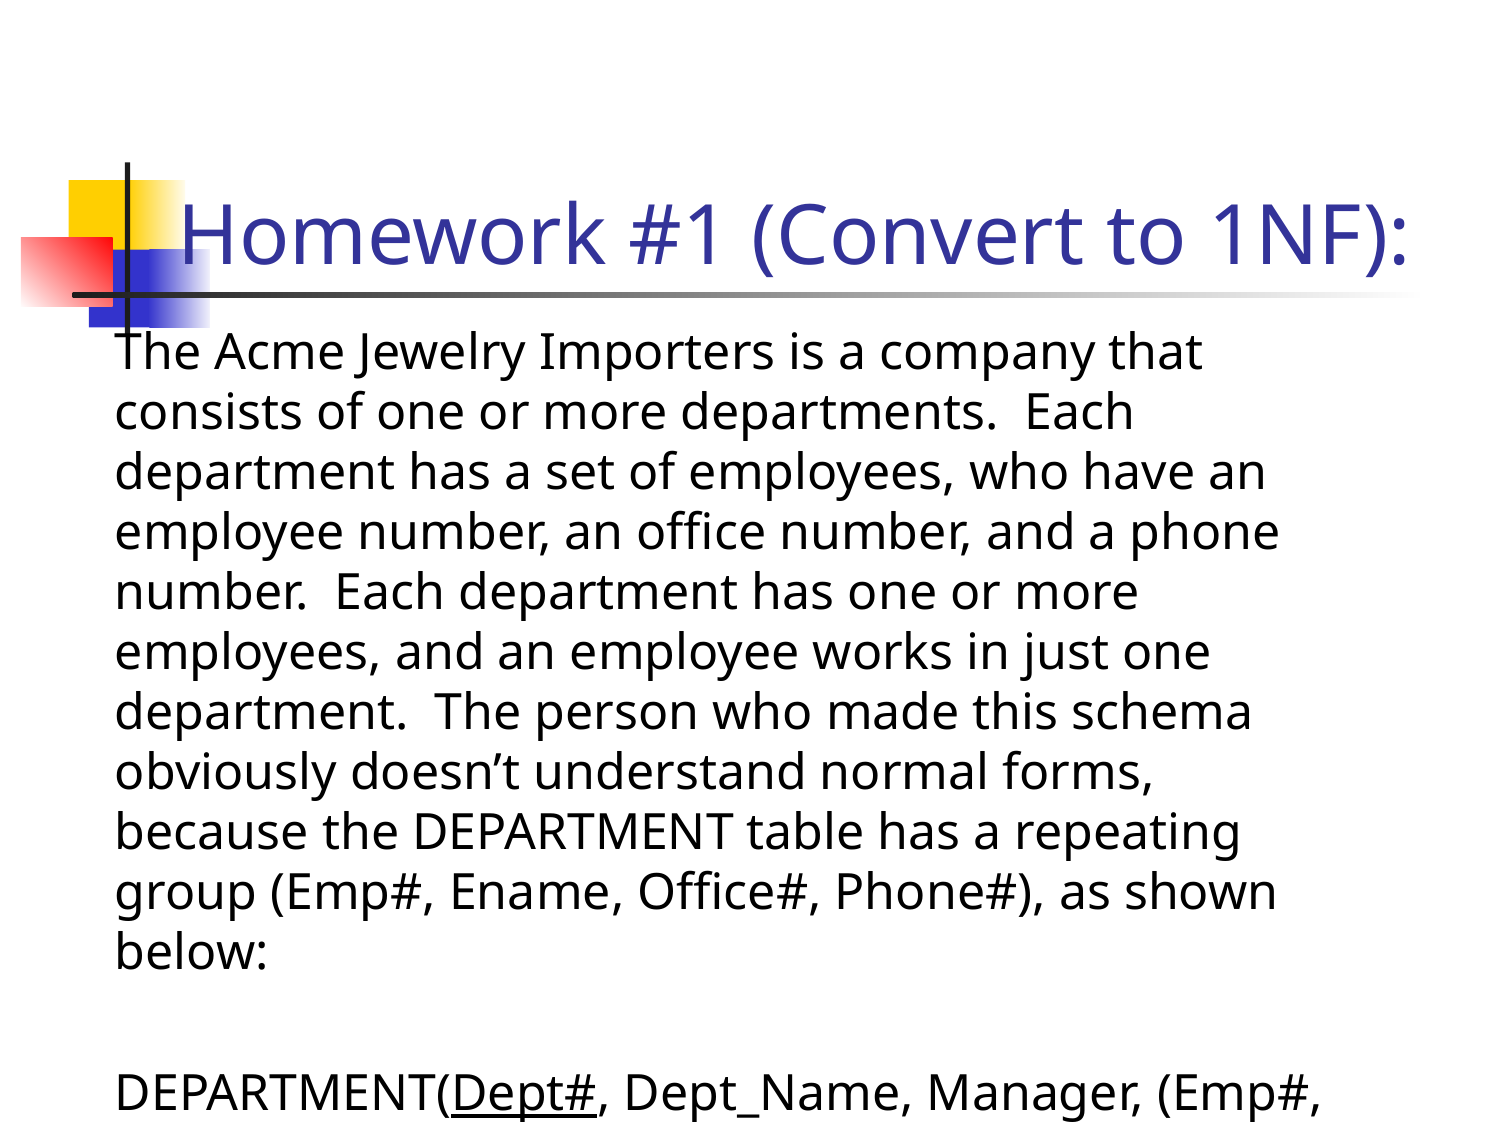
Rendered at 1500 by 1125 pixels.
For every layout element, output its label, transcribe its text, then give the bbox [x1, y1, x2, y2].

list The Acme Jewelry Importers is a company that consists of one or more departments. Each department has a set of employees, who have an employee number, an office number, and a phone number. Each department has one or more employees, and an employee works in just one department. The person who made this schema obviously doesn’t understand normal forms, because the DEPARTMENT table has a repeating group (Emp#, Ename, Office#, Phone#), as shown below: DEPARTMENT(Dept#, Dept_Name, Manager, (Emp#, Ename, Office#, Phone#)) [99, 312, 1375, 988]
title Homework #1 (Convert to 1NF): [162, 101, 1500, 289]
